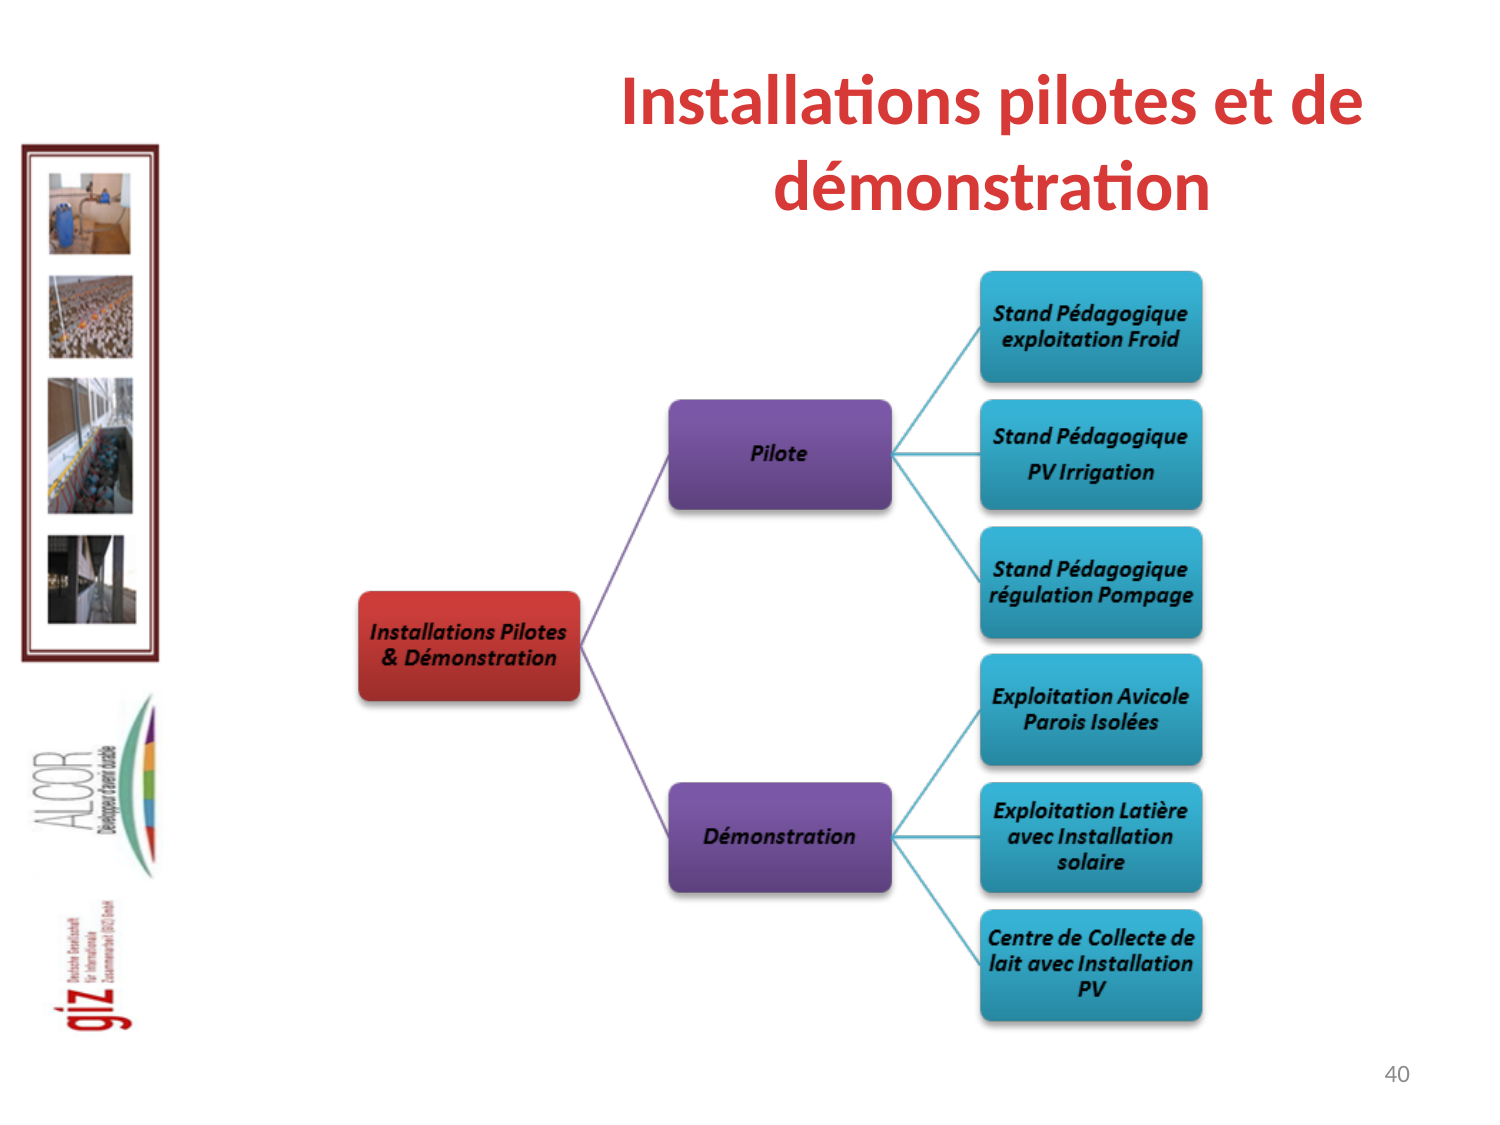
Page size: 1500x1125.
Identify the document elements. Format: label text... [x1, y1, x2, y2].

slide_number 40 [1074, 1043, 1425, 1103]
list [177, 266, 1424, 1038]
picture [17, 136, 172, 1047]
title Installations pilotes et de démonstration [561, 45, 1425, 233]
